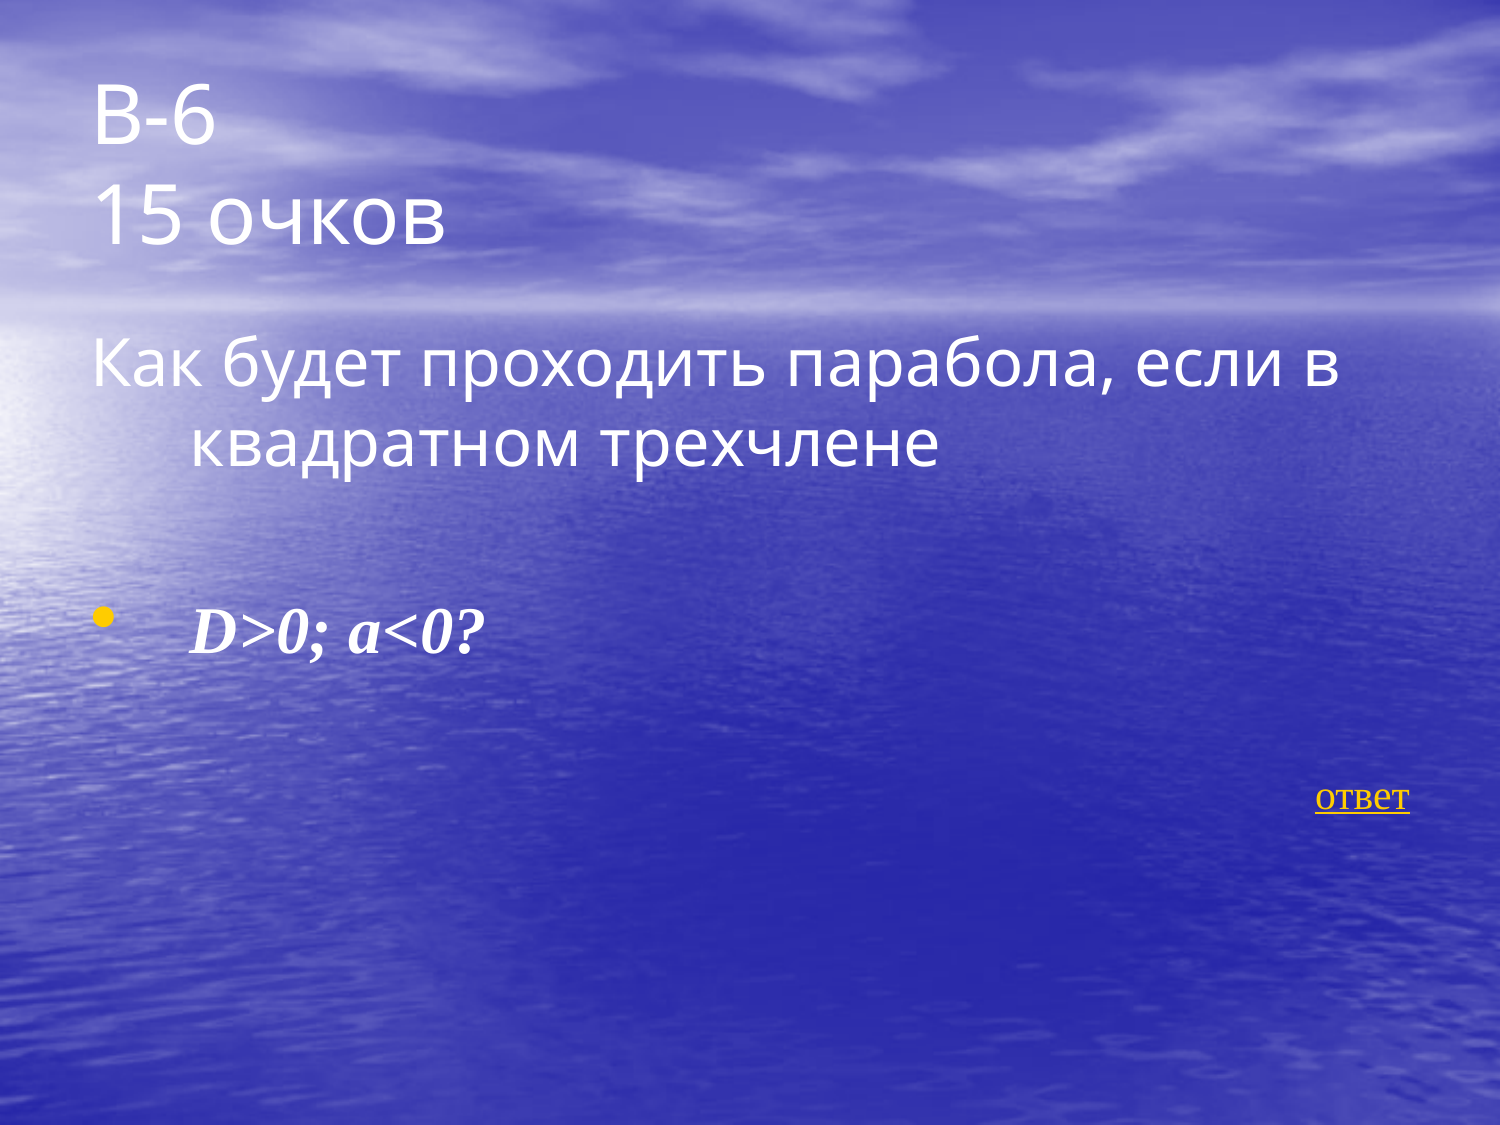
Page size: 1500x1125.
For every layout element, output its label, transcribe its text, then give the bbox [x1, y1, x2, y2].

title В-6 15 очков [74, 47, 1426, 276]
list Как будет проходить парабола, если в квадратном трехчлене D>0; a<0? ответ [74, 312, 1426, 988]
